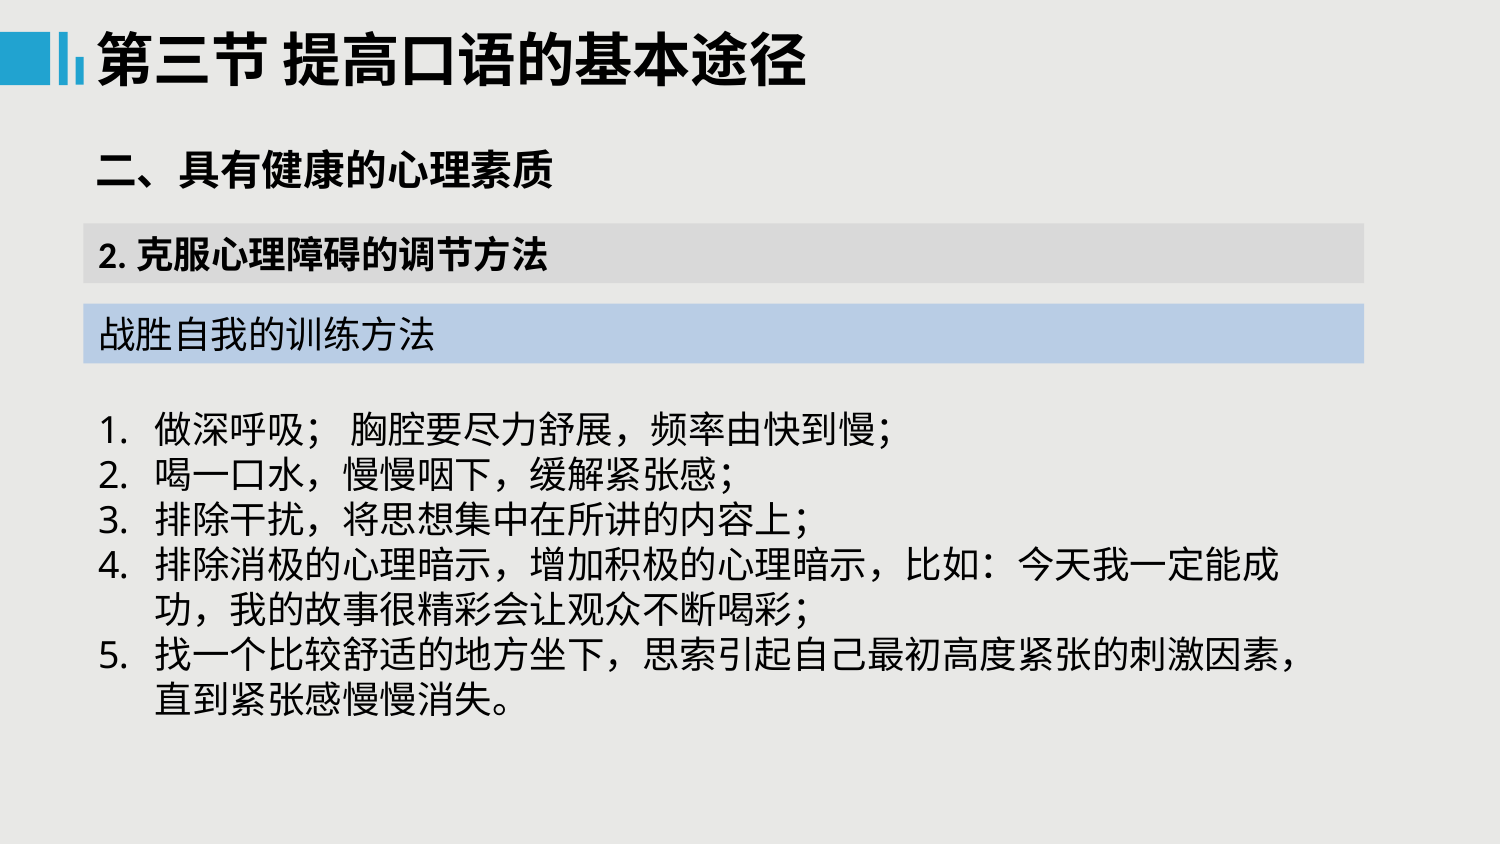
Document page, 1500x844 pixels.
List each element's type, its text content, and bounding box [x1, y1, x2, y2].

text_box 战胜自我的训练方法 [83, 303, 1365, 364]
text_box 第三节 提高口语的基本途径 [83, 17, 1412, 99]
text_box [0, 30, 52, 87]
text_box [74, 55, 83, 87]
text_box [57, 30, 70, 87]
text_box 做深呼吸； 胸腔要尽力舒展，频率由快到慢； 喝一口水，慢慢咽下，缓解紧张感； 排除干扰，将思想集中在所讲的内容上； 排除消极的心理暗示，增加积极的心理暗示，比如：今天我一定能成功，我的故事很精彩会让观众不断喝彩； 找一个比较舒适的地方坐下，思索引起自己最初高度紧张的刺激因素，直到紧张感慢慢消失。 [83, 398, 1365, 728]
text_box 2.克服心理障碍的调节方法 [83, 223, 1365, 284]
text_box 二、具有健康的心理素质 [83, 138, 1304, 200]
